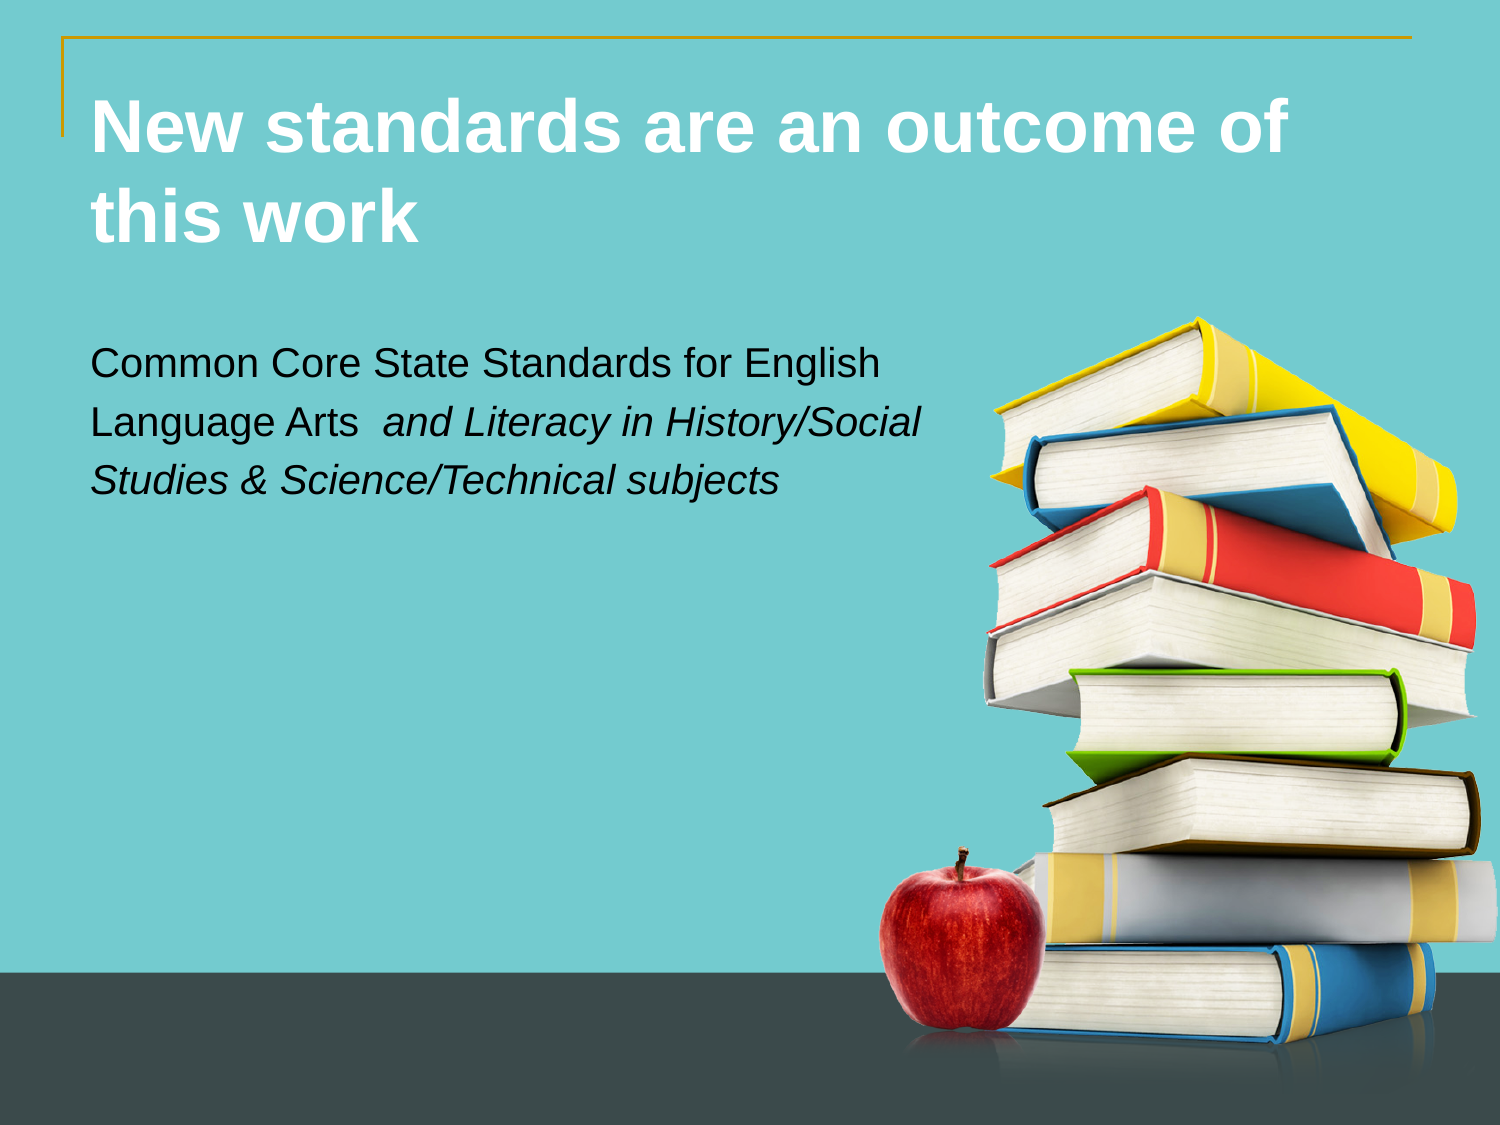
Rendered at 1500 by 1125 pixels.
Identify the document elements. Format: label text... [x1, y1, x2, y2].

list New standards are an outcome of this work Common Core State Standards for English Language Arts and Literacy in History/Social Studies & Science/Technical subjects [74, 70, 1376, 238]
picture [878, 316, 1500, 1094]
